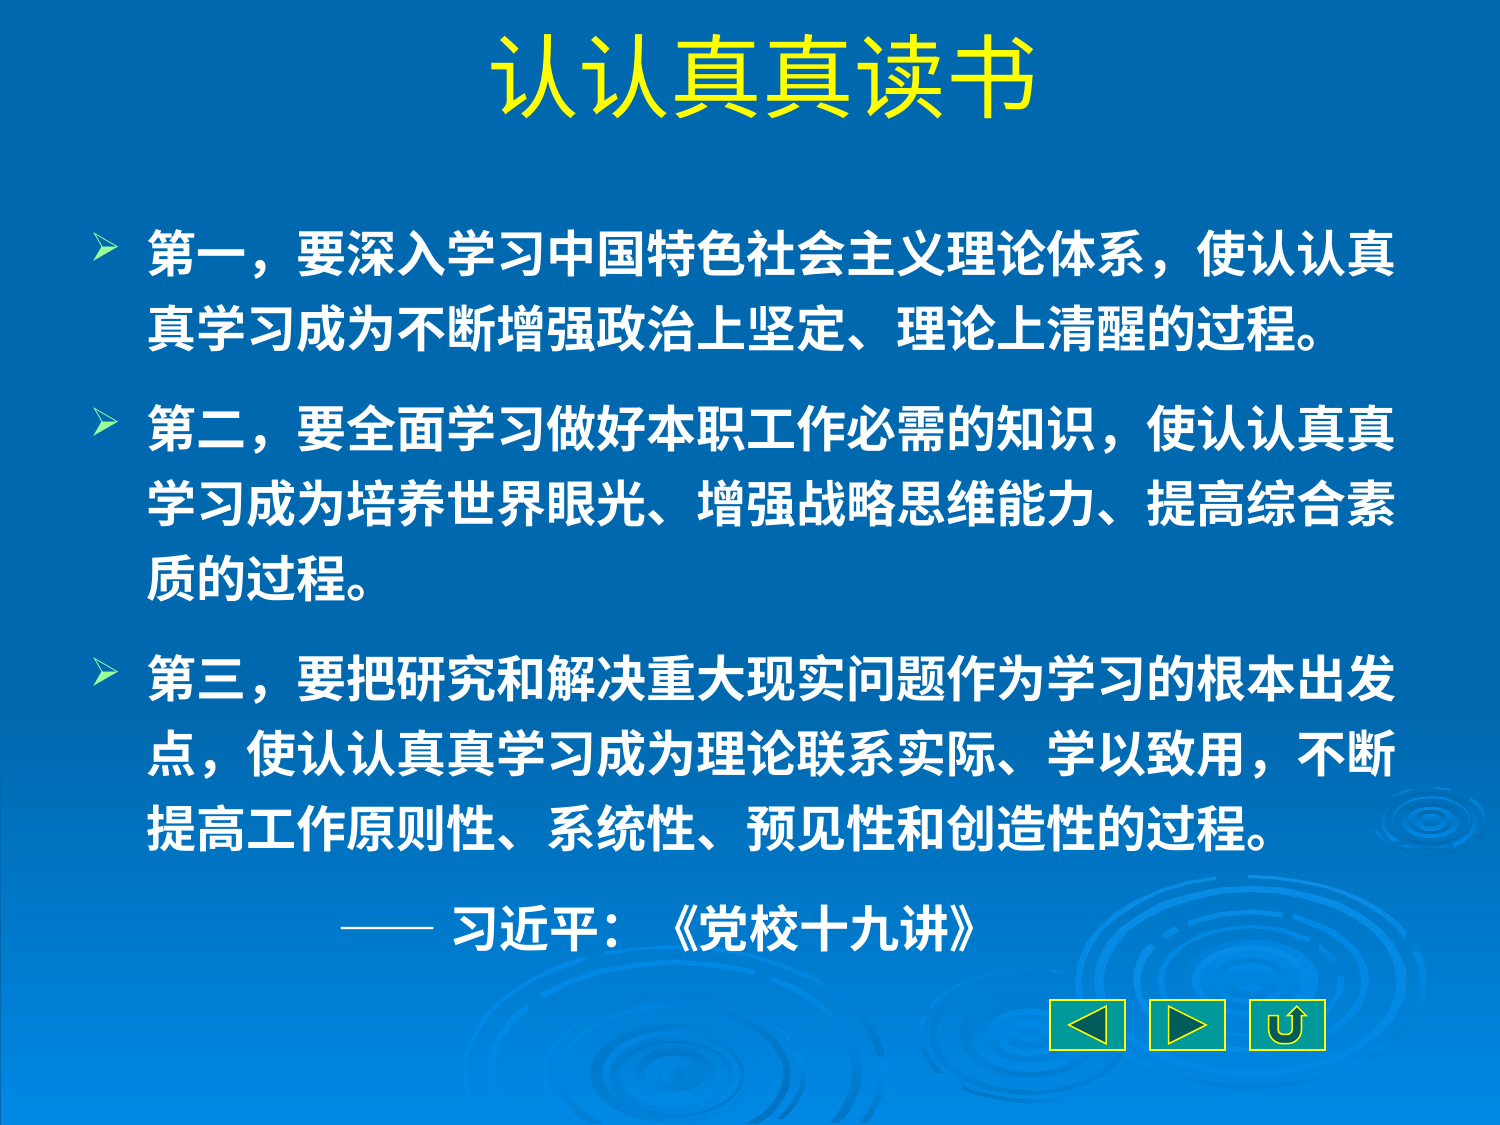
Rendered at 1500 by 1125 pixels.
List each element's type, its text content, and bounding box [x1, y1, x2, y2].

title 认认真真读书 [87, 0, 1438, 151]
text_box [1249, 999, 1325, 1051]
list 第一，要深入学习中国特色社会主义理论体系，使认认真真学习成为不断增强政治上坚定、理论上清醒的过程。 第二，要全面学习做好本职工作必需的知识，使认认真真学习成为培养世界眼光、增强战略思维能力、提高综合素质的过程。 第三，要把研究和解决重大现实问题作为学习的根本出发点，使认认真真学习成为理论联系实际、学以致用，不断提高工作原则性、系统性、预见性和创造性的过程。 ——习近平：《党校十九讲》 [74, 199, 1426, 1001]
text_box [1049, 999, 1125, 1051]
text_box [1149, 999, 1225, 1051]
